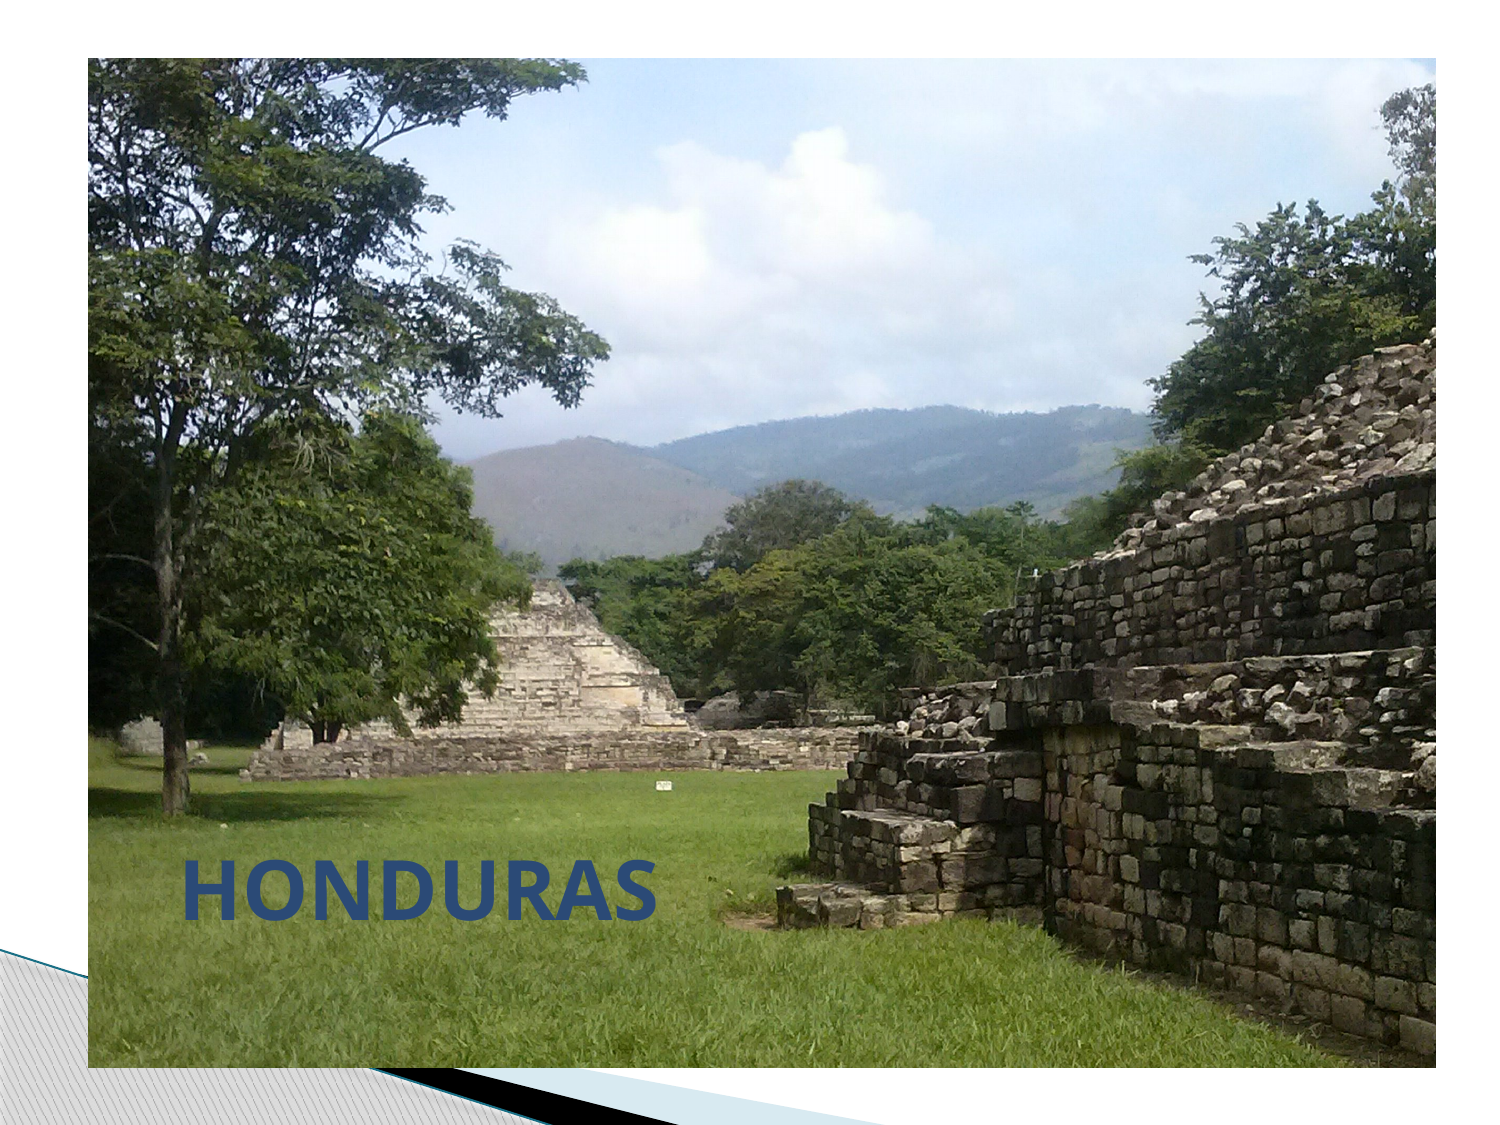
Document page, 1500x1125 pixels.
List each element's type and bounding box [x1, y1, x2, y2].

picture [88, 57, 1436, 1069]
